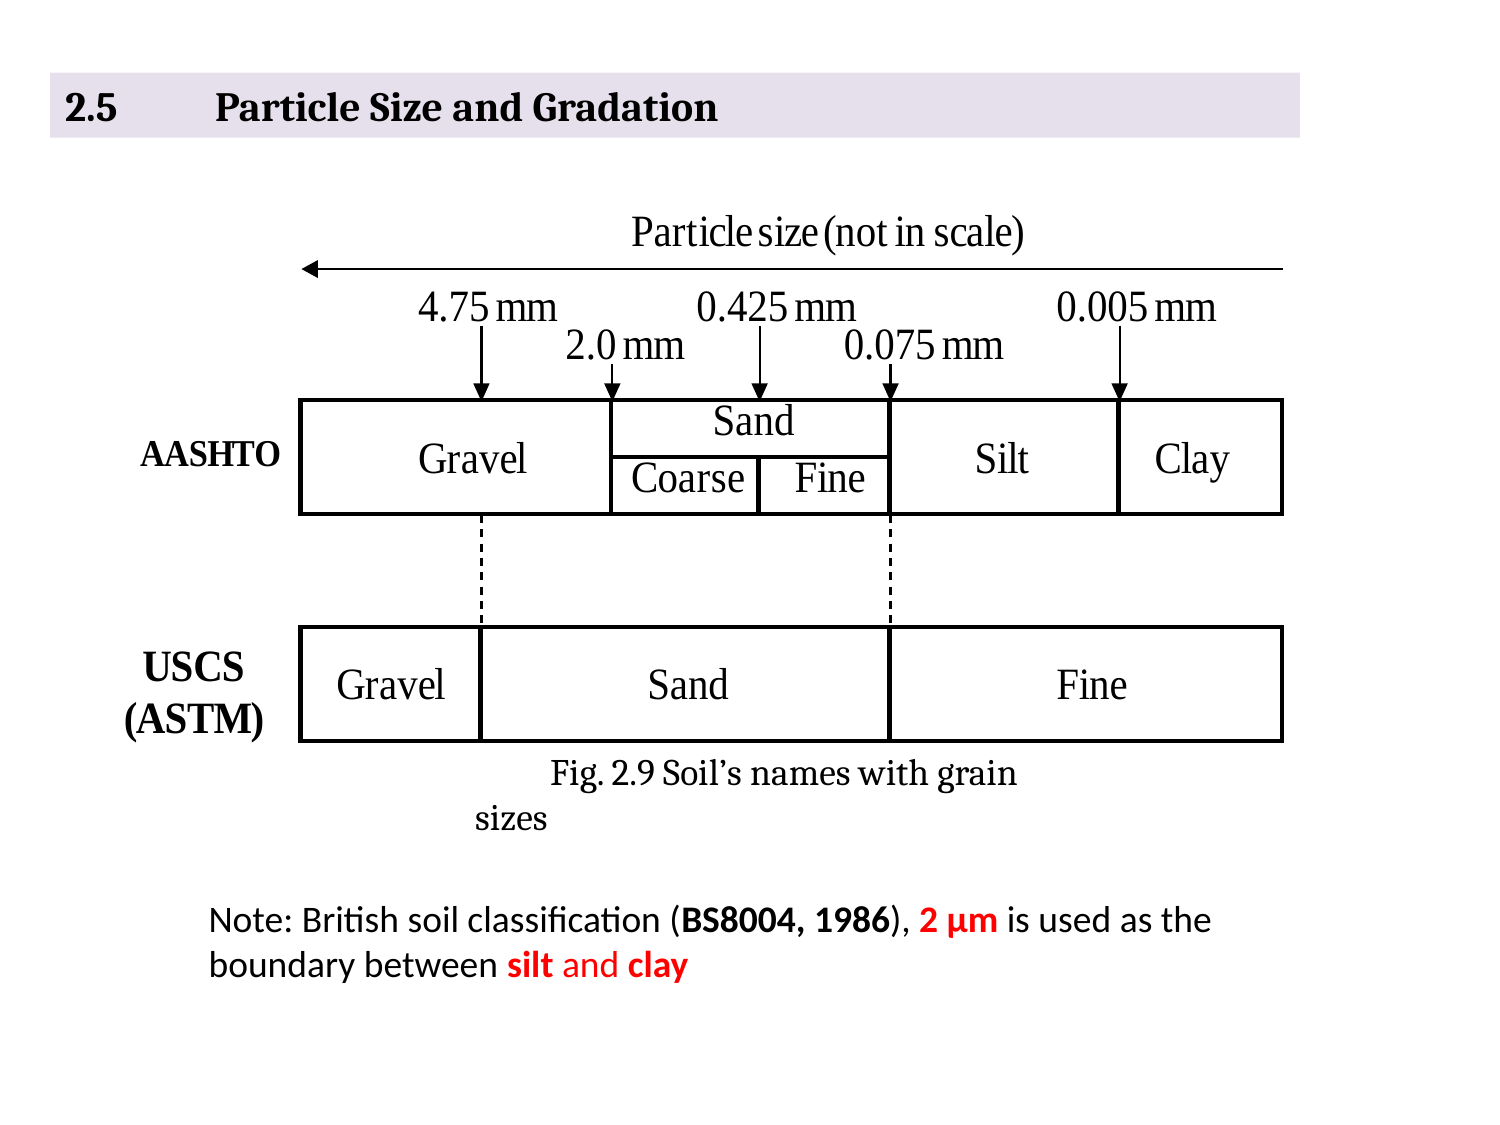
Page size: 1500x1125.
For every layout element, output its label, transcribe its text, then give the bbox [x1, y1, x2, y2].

text_box Note: British soil classification (BS8004, 1986), 2 μm is used as the boundary between silt and clay [193, 887, 1307, 993]
text_box Fig. 2.9 Soil’s names with grain sizes [460, 766, 1040, 823]
text_box 2.5 Particle Size and Gradation [50, 72, 1300, 138]
picture [99, 187, 1285, 758]
